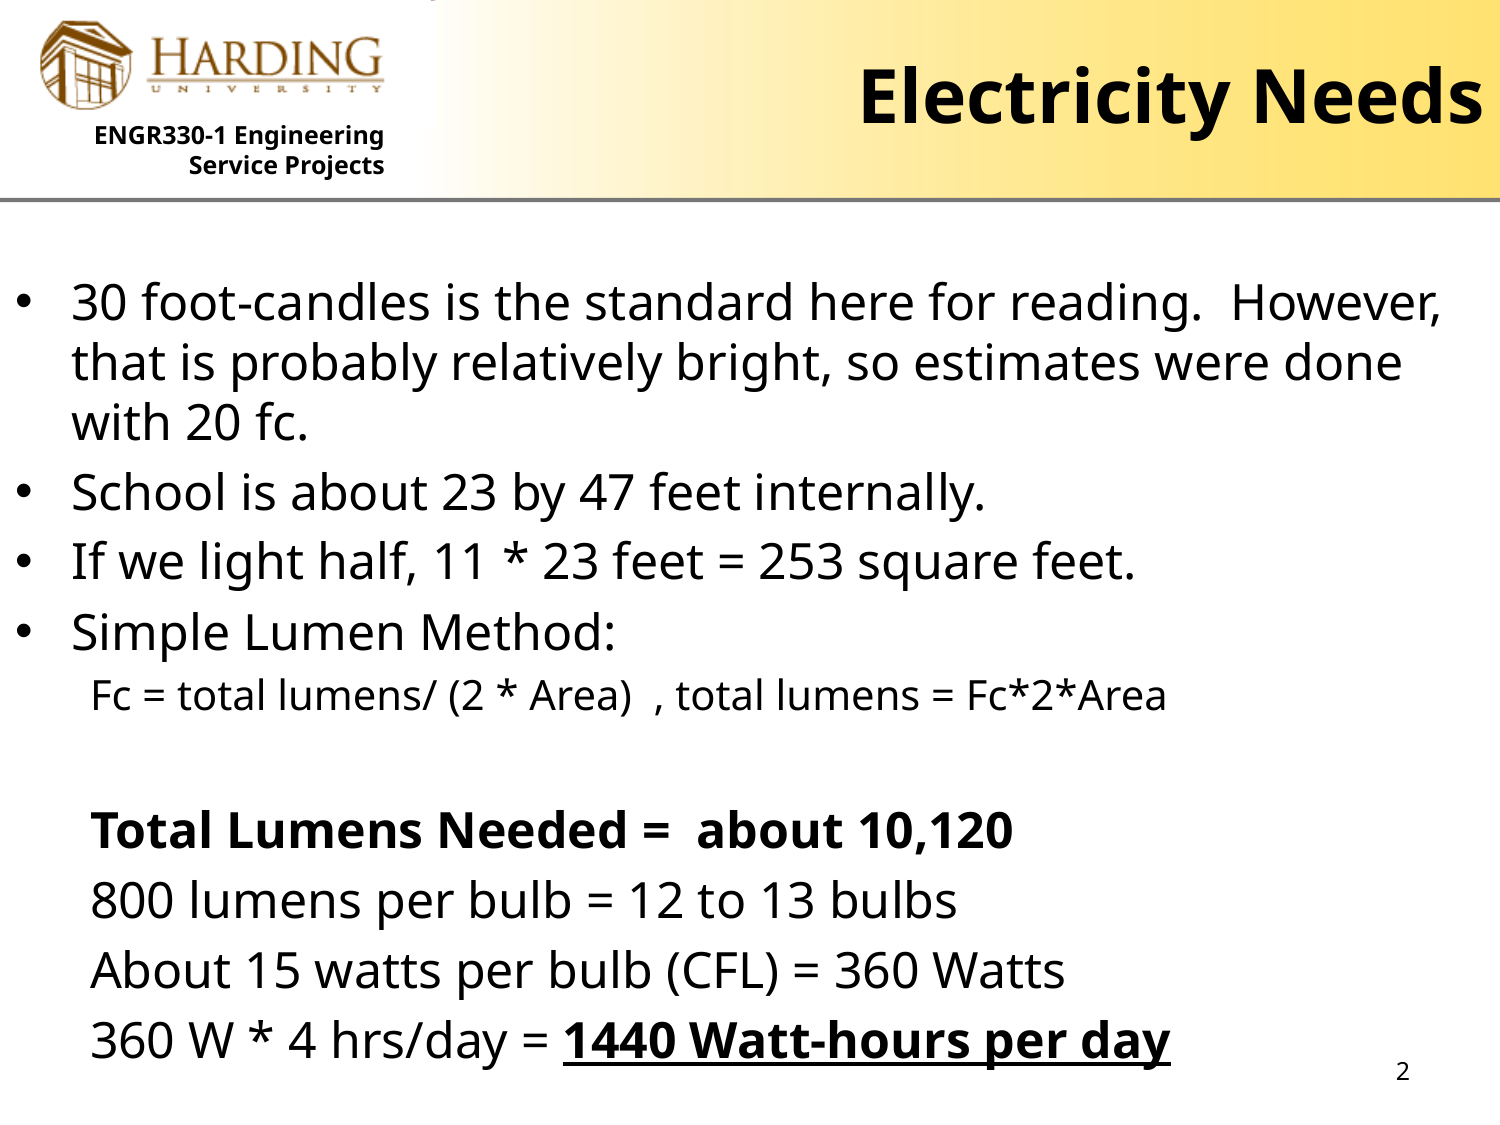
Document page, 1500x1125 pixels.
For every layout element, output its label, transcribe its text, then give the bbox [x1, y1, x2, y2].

picture [0, 0, 399, 129]
list 30 foot-candles is the standard here for reading. However, that is probably relatively bright, so estimates were done with 20 fc. School is about 23 by 47 feet internally. If we light half, 11 * 23 feet = 253 square feet. Simple Lumen Method: Fc = total lumens/ (2 * Area) , total lumens = Fc*2*Area Total Lumens Needed = about 10,120 800 lumens per bulb = 12 to 13 bulbs About 15 watts per bulb (CFL) = 360 Watts 360 W * 4 hrs/day = 1440 Watt-hours per day [0, 262, 1500, 1038]
slide_number 2 [1074, 1042, 1425, 1103]
title Electricity Needs [399, 0, 1500, 188]
